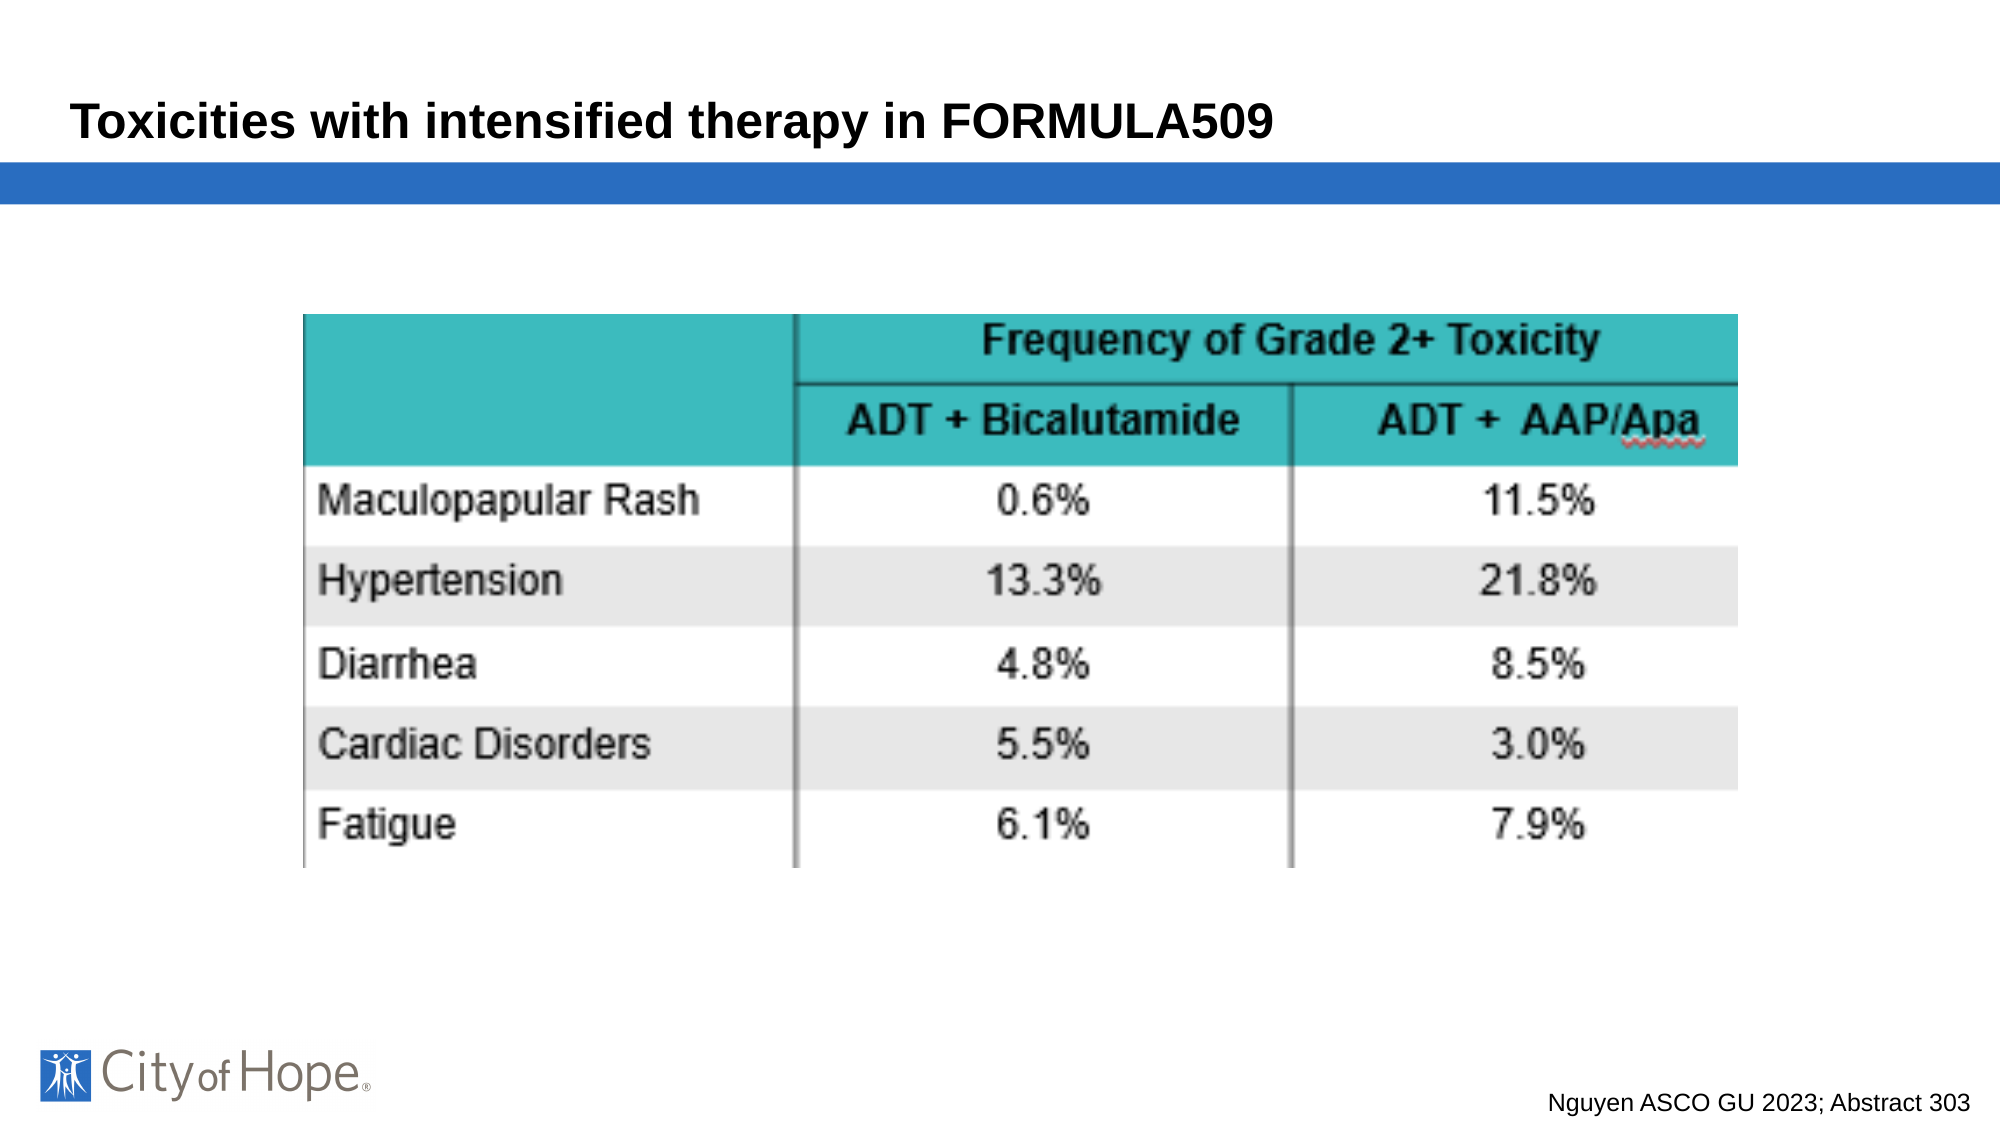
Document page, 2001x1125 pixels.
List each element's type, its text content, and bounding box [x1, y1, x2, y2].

picture [303, 313, 1739, 868]
title Toxicities with intensified therapy in FORMULA509 [54, 69, 1922, 168]
picture [36, 1039, 376, 1112]
text_box Nguyen ASCO GU 2023; Abstract 303 [1533, 1079, 2000, 1125]
